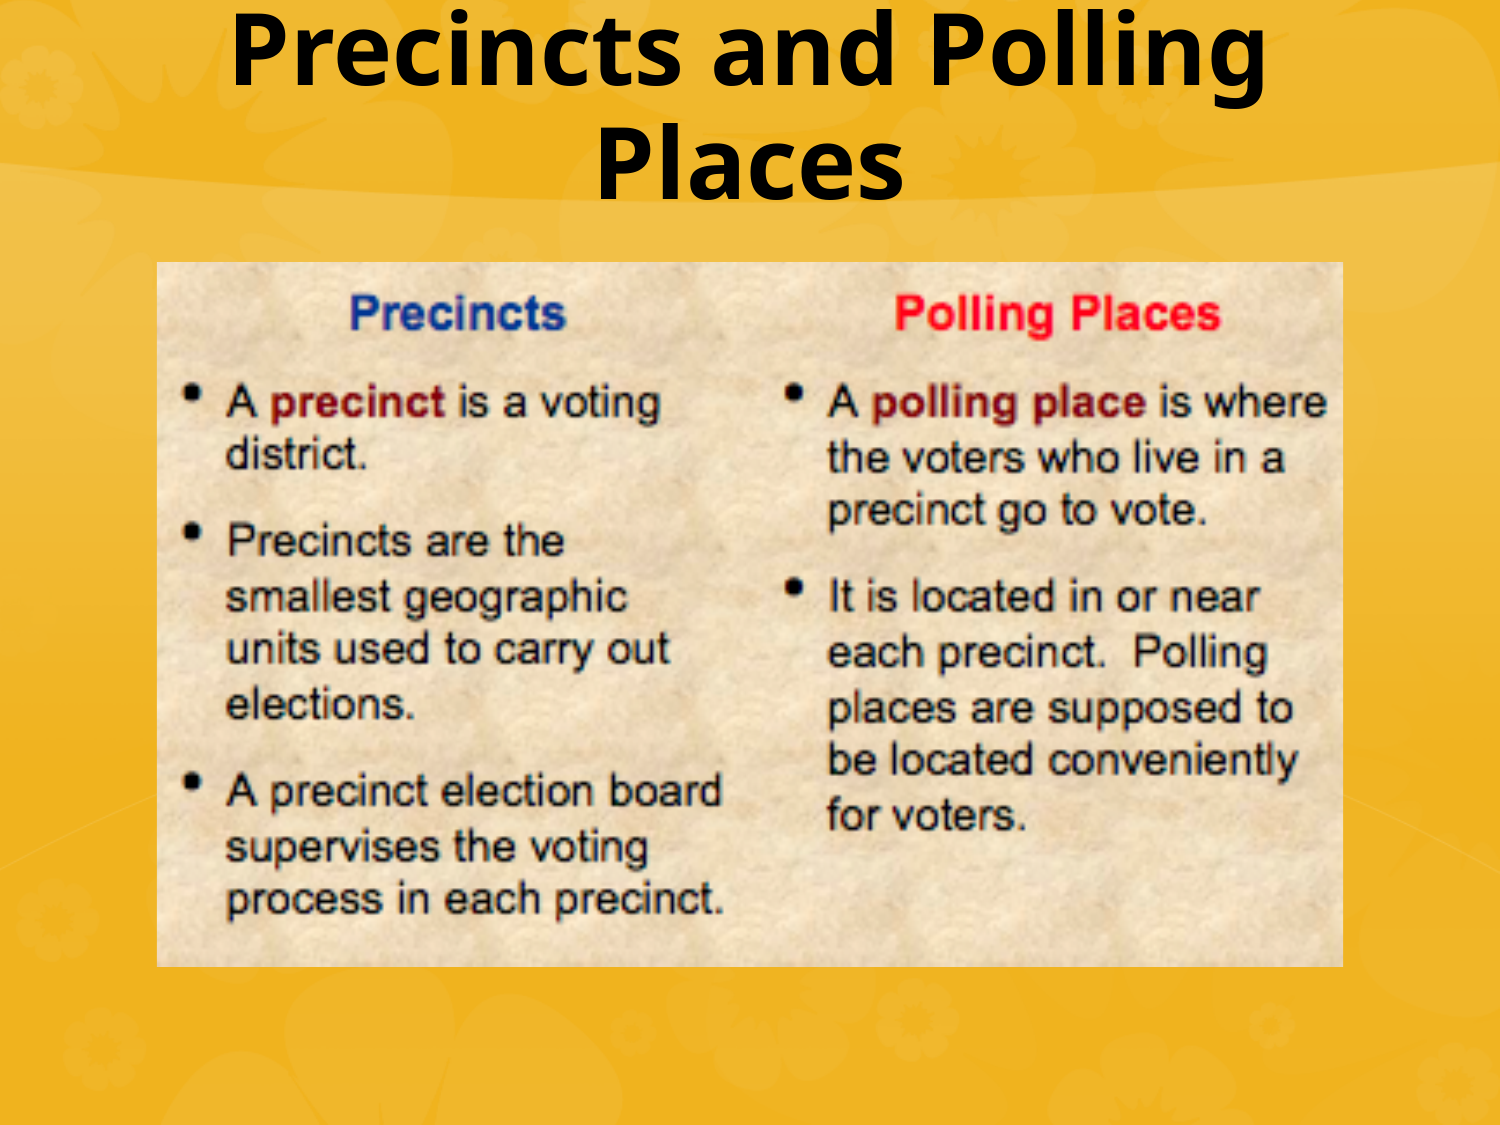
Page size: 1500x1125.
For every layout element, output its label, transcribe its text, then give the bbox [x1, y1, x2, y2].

title Precincts and Polling Places [127, 14, 1372, 203]
picture [0, 0, 1500, 1125]
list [156, 262, 1344, 967]
